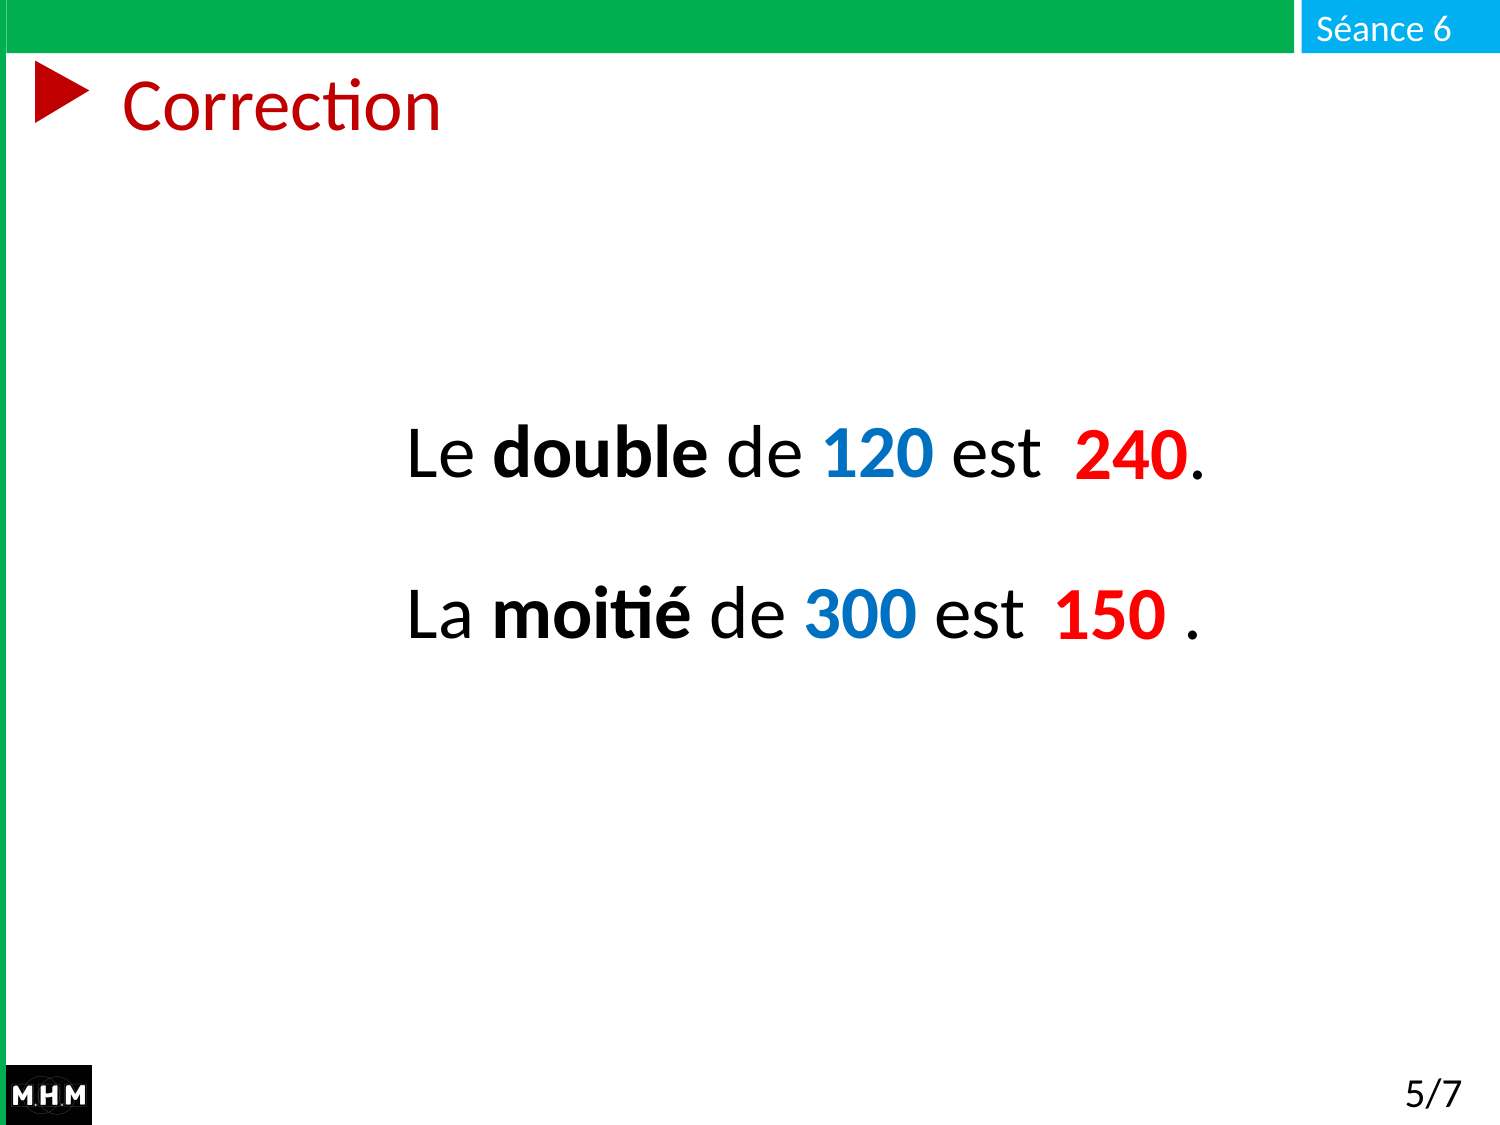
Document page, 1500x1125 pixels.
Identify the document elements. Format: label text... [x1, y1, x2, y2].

title Correction [13, 58, 1397, 154]
picture [6, 1065, 92, 1125]
text_box 150 . [1023, 562, 1232, 669]
text_box 240. [1049, 402, 1232, 508]
text_box Le double de 120 est … La moitié de 300 est … [391, 387, 1128, 680]
text_box 5/7 [1389, 1064, 1500, 1125]
